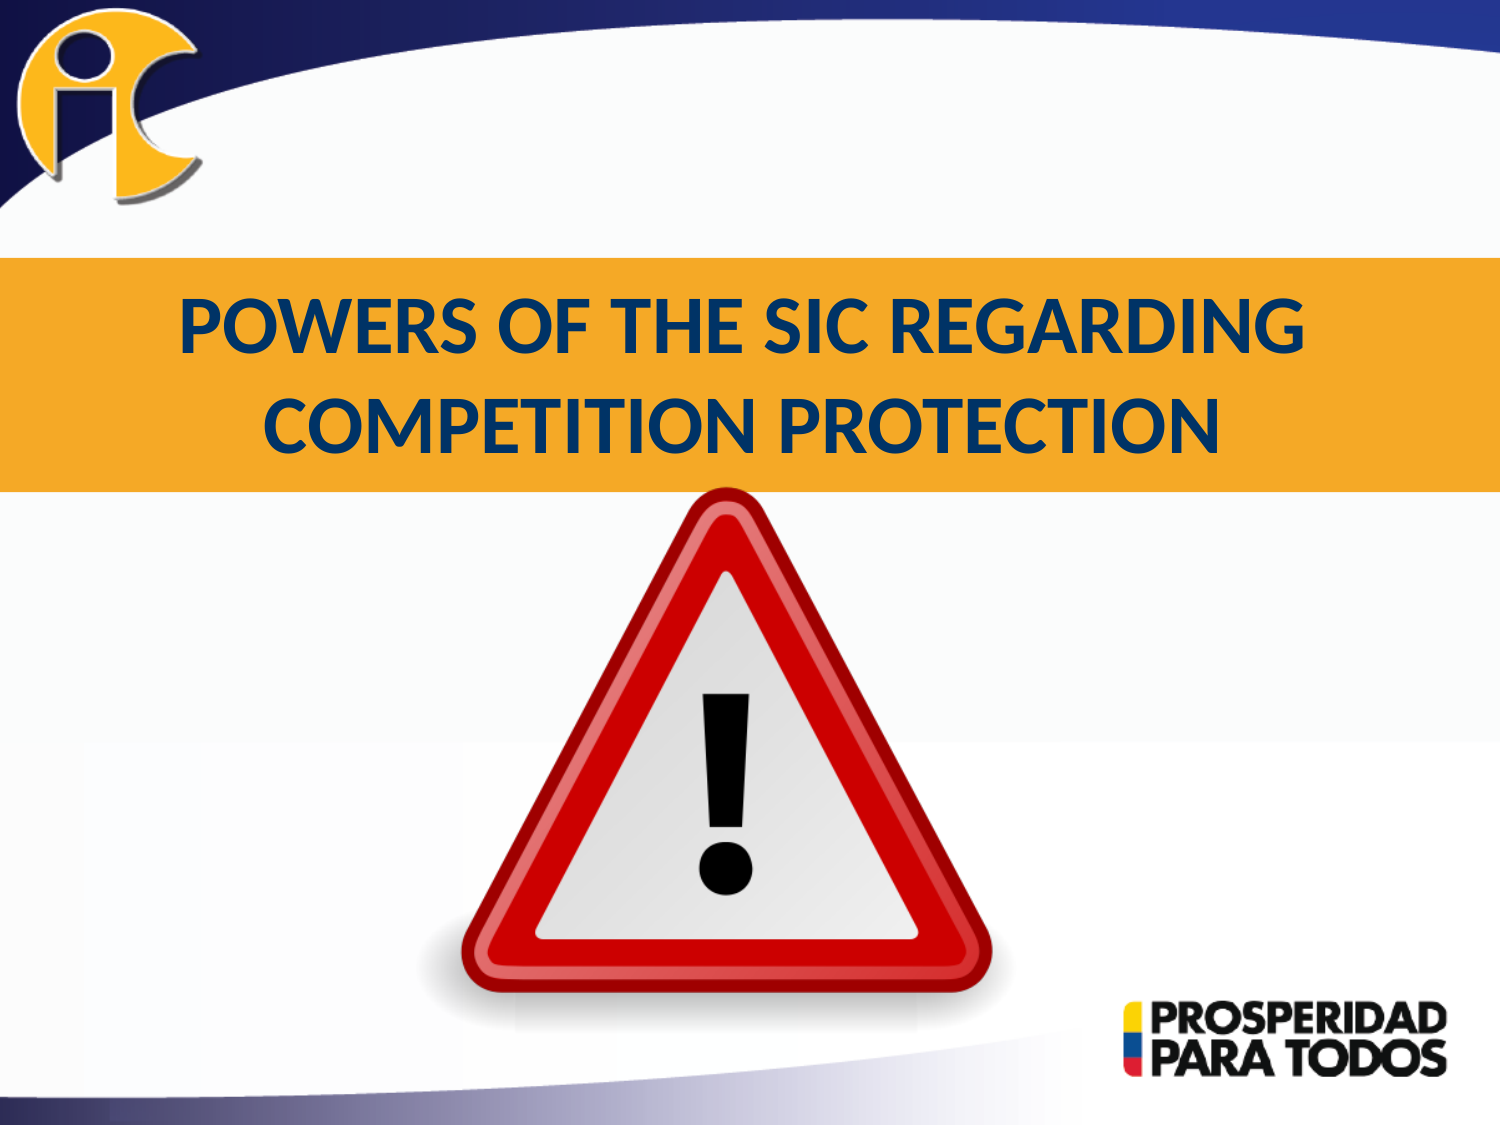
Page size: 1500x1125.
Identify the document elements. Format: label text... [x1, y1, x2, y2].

text_box POWERS OF THE SIC REGARDING COMPETITION PROTECTION [110, 263, 1376, 478]
text_box [0, 256, 1500, 494]
picture [0, 0, 1500, 256]
picture [0, 421, 1500, 1125]
